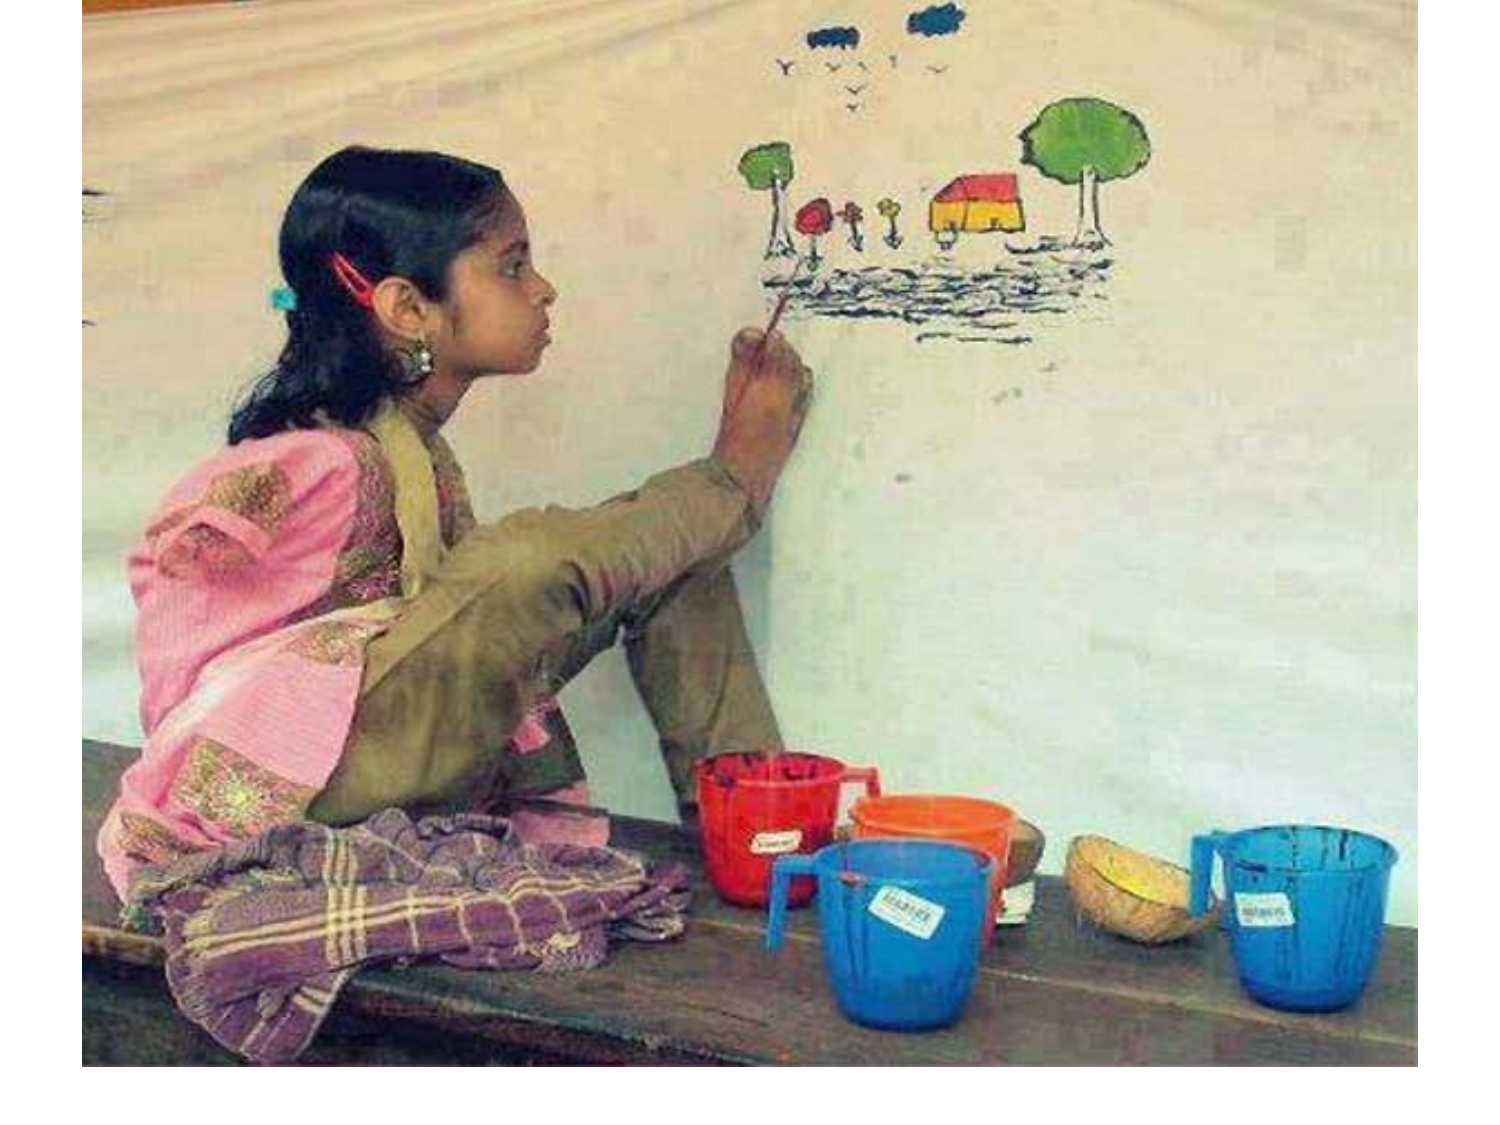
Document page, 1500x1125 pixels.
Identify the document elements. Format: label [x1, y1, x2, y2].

picture [81, 0, 1419, 1067]
